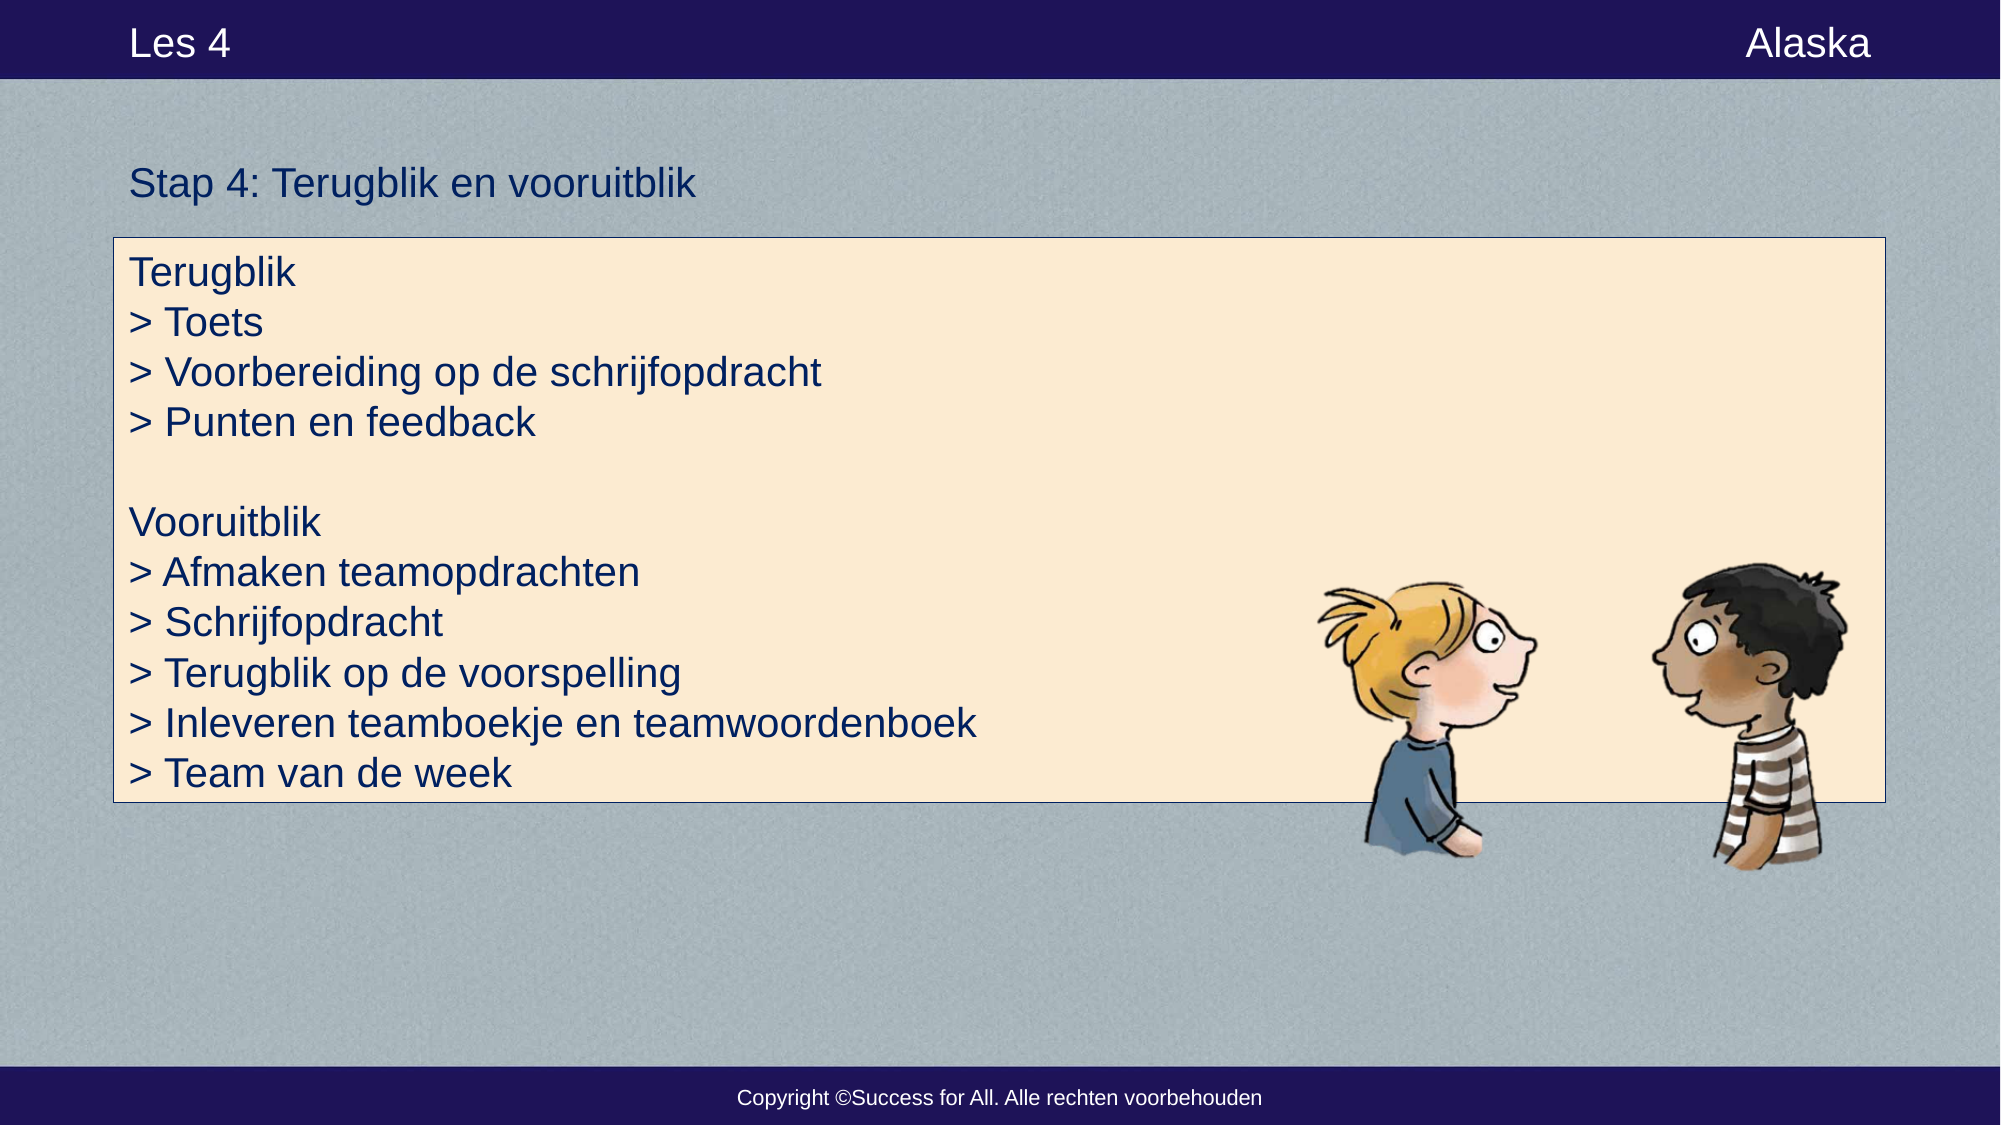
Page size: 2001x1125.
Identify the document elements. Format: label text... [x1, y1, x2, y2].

text_box Alaska [999, 8, 1886, 73]
text_box Copyright ©Success for All. Alle rechten voorbehouden [0, 1076, 2000, 1125]
text_box Les 4 [114, 8, 354, 73]
text_box Terugblik > Toets > Voorbereiding op de schrijfopdracht > Punten en feedback Vooruitblik > Afmaken teamopdrachten > Schrijfopdracht > Terugblik op de voorspelling > Inleveren teamboekje en teamwoordenboek > Team van de week [113, 237, 1886, 803]
text_box Stap 4: Terugblik en vooruitblik [113, 148, 1635, 214]
picture [0, 0, 2001, 1125]
